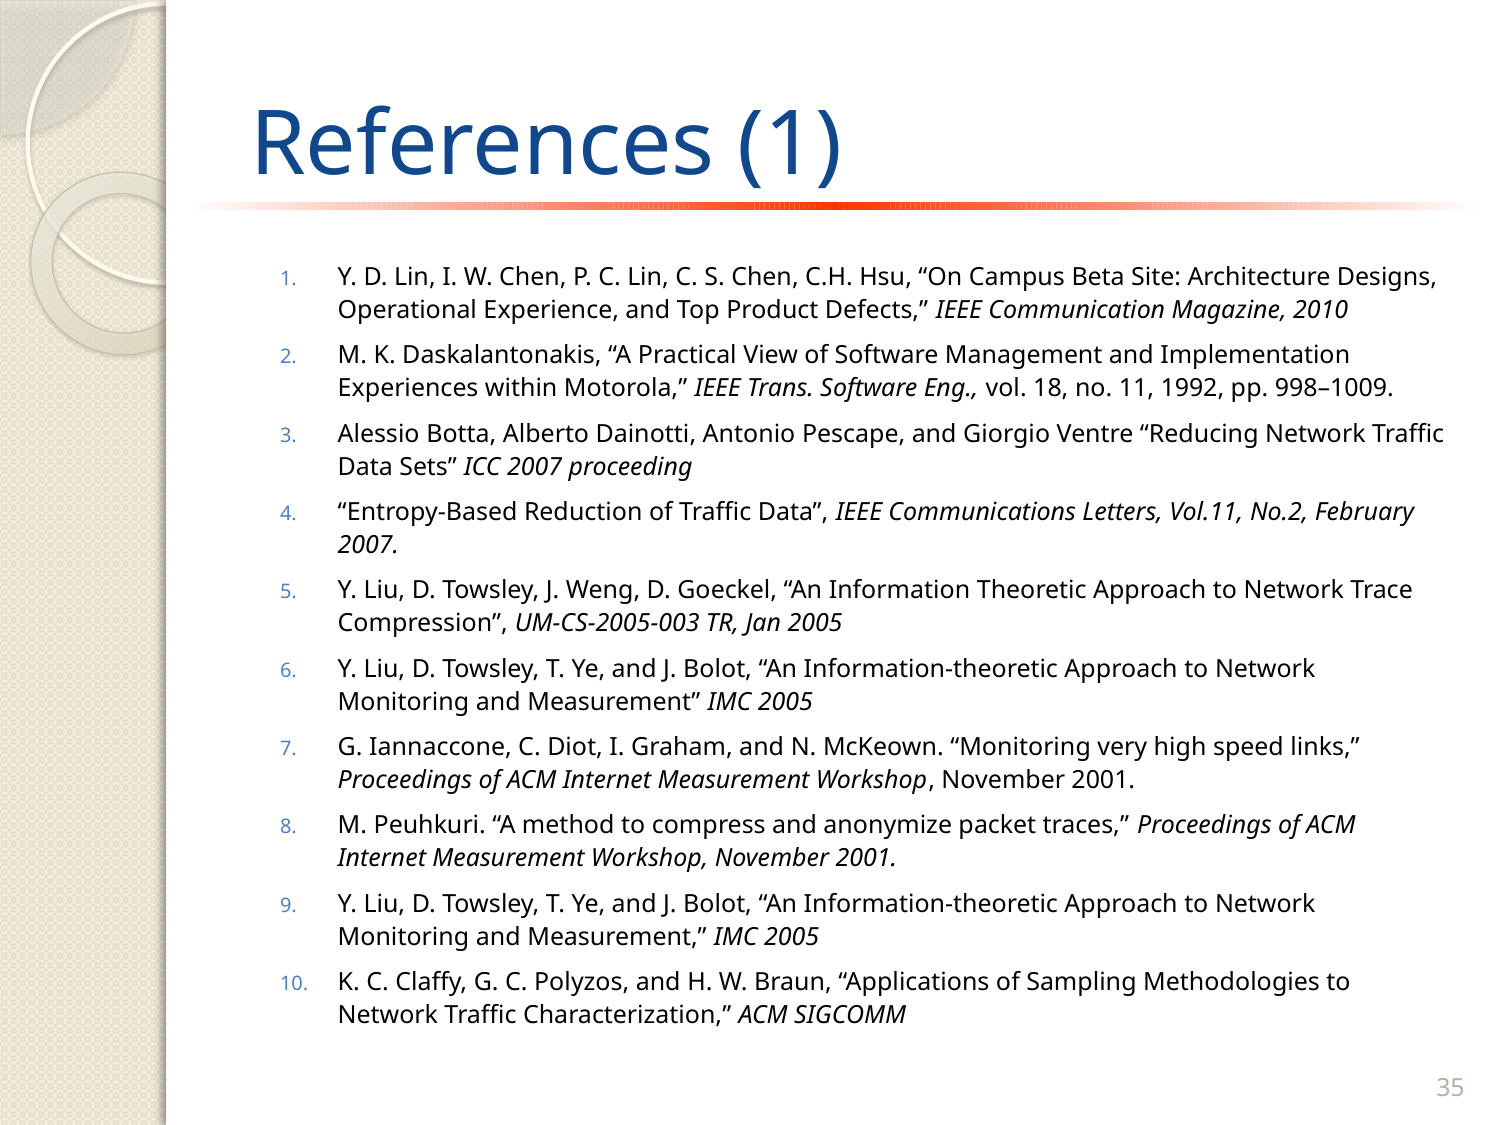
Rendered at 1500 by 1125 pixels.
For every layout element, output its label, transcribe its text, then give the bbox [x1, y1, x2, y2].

list Y. D. Lin, I. W. Chen, P. C. Lin, C. S. Chen, C.H. Hsu, “On Campus Beta Site: Architecture Designs, Operational Experience, and Top Product Defects,” IEEE Communication Magazine, 2010 M. K. Daskalantonakis, “A Practical View of Software Management and Implementation Experiences within Motorola,” IEEE Trans. Software Eng., vol. 18, no. 11, 1992, pp. 998–1009. Alessio Botta, Alberto Dainotti, Antonio Pescape, and Giorgio Ventre “Reducing Network Traffic Data Sets” ICC 2007 proceeding “Entropy-Based Reduction of Traffic Data”, IEEE Communications Letters, Vol.11, No.2, February 2007. Y. Liu, D. Towsley, J. Weng, D. Goeckel, “An Information Theoretic Approach to Network Trace Compression”, UM-CS-2005-003 TR, Jan 2005 Y. Liu, D. Towsley, T. Ye, and J. Bolot, “An Information-theoretic Approach to Network Monitoring and Measurement” IMC 2005 G. Iannaccone, C. Diot, I. Graham, and N. McKeown. “Monitoring very high speed links,” Proceedings of ACM Internet Measurement Workshop, November 2001. M. Peuhkuri. “A method to compress and anonymize packet traces,” Proceedings of ACM Internet Measurement Workshop, November 2001. Y. Liu, D. Towsley, T. Ye, and J. Bolot, “An Information-theoretic Approach to Network Monitoring and Measurement,” IMC 2005 K. C. Claffy, G. C. Polyzos, and H. W. Braun, “Applications of Sampling Methodologies to Network Traffic Characterization,” ACM SIGCOMM [235, 250, 1466, 1038]
title References (1) [235, 45, 1466, 233]
slide_number 35 [1413, 1034, 1488, 1113]
